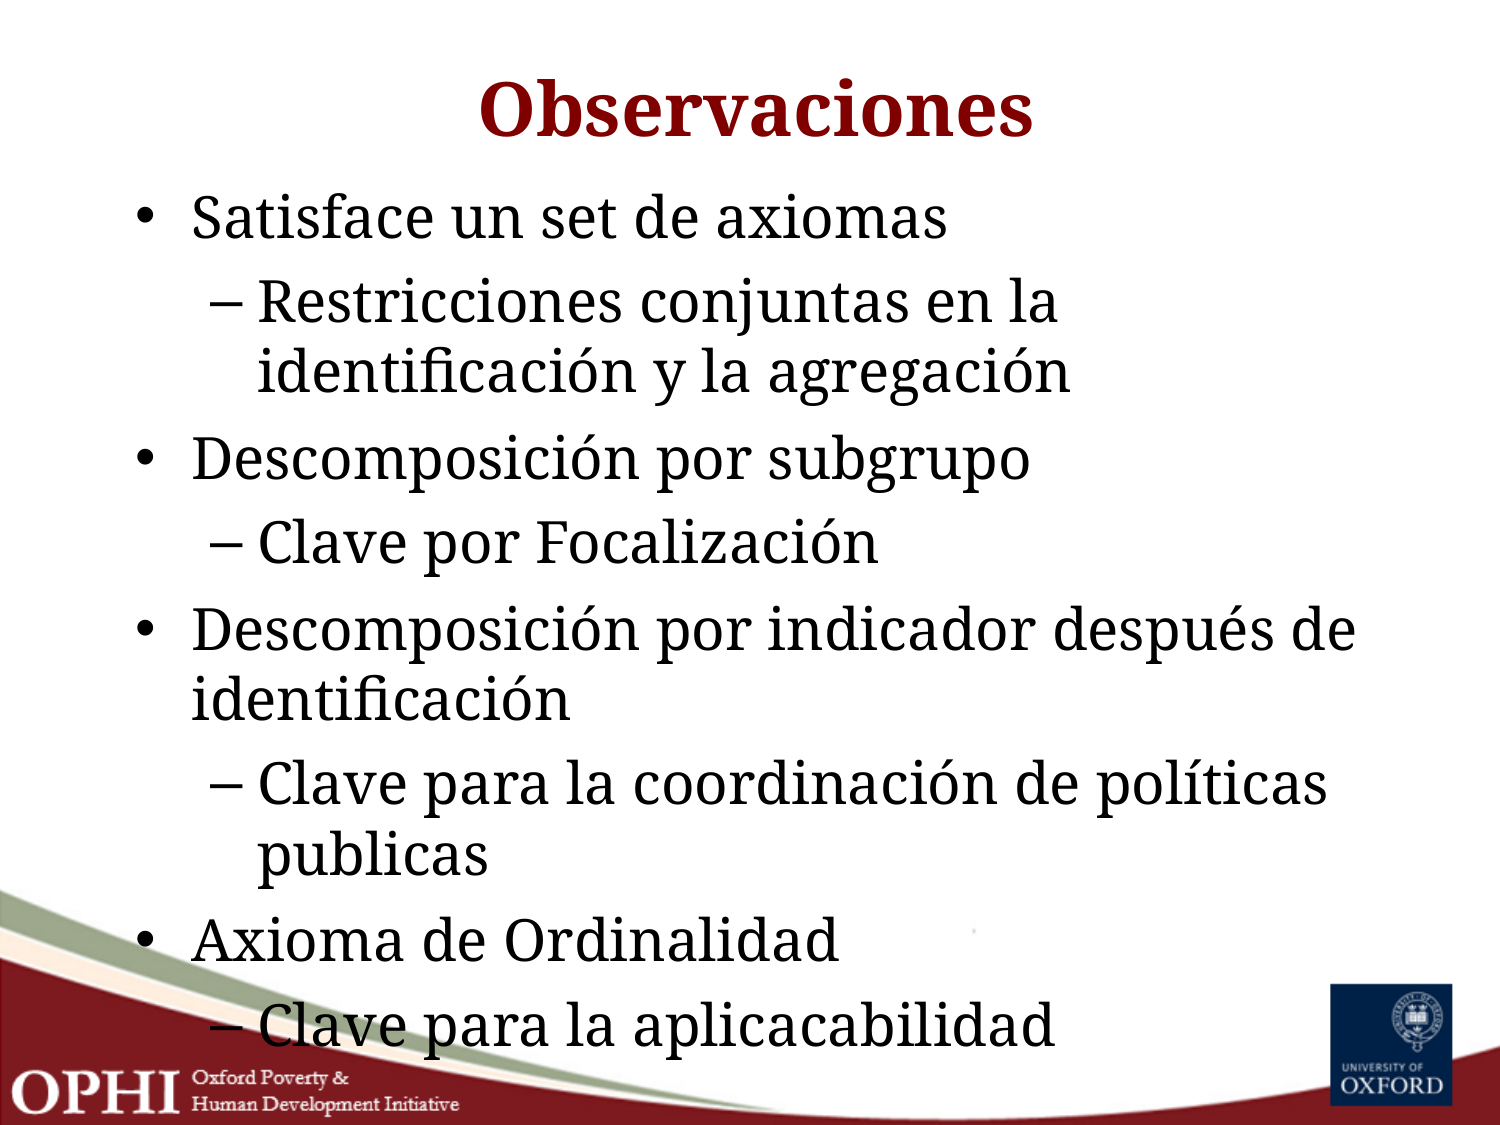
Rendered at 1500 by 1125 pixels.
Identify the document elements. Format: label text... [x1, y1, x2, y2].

list Satisface un set de axiomas Restricciones conjuntas en la identificación y la agregación Descomposición por subgrupo Clave por Focalización Descomposición por indicador después de identificación Clave para la coordinación de políticas publicas Axioma de Ordinalidad Clave para la aplicacabilidad [120, 172, 1421, 1098]
title Observaciones [12, 54, 1500, 169]
picture [0, 0, 1500, 1125]
